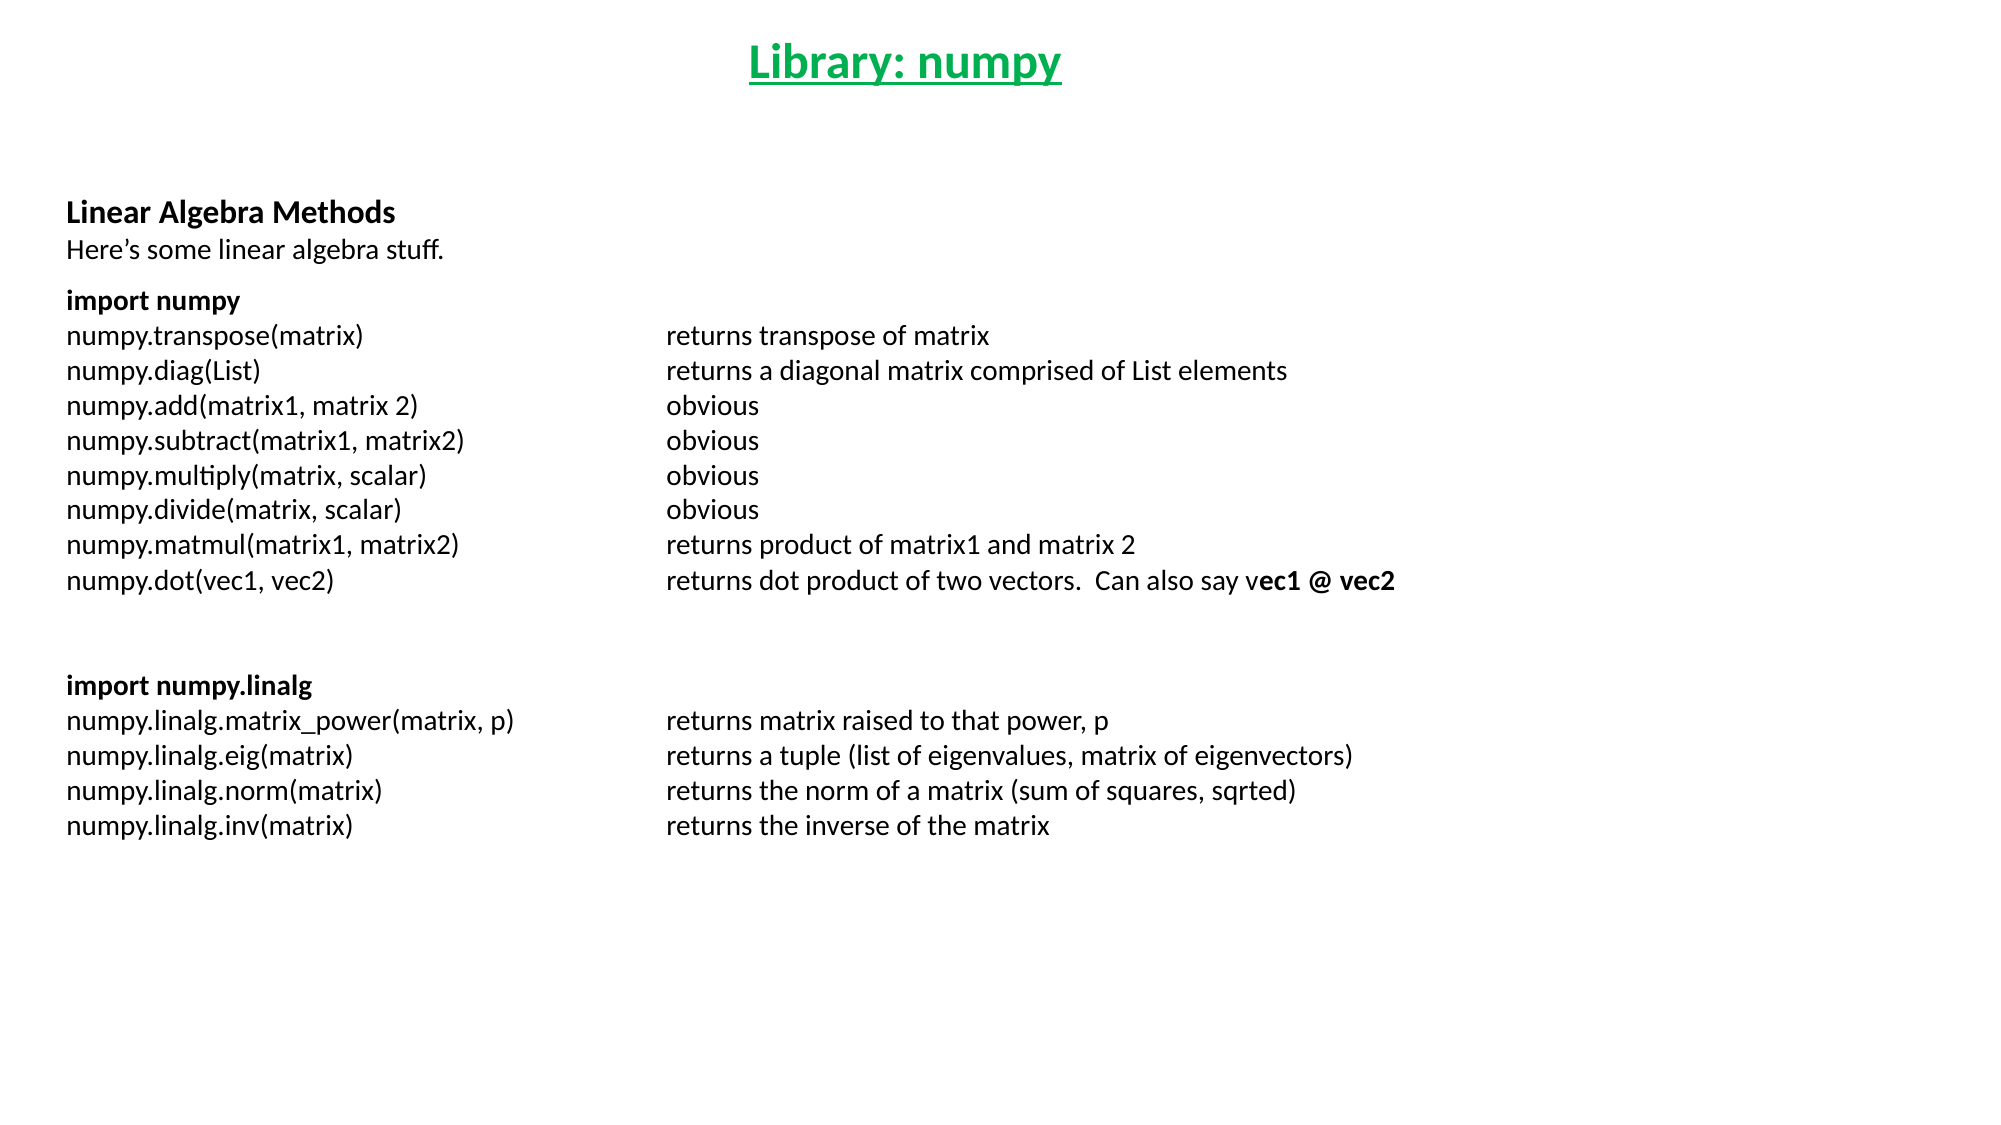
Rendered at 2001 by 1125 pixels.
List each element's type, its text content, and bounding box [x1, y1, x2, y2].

text_box import numpy numpy.transpose(matrix) returns transpose of matrix numpy.diag(List) returns a diagonal matrix comprised of List elements numpy.add(matrix1, matrix 2) obvious numpy.subtract(matrix1, matrix2) obvious numpy.multiply(matrix, scalar) obvious numpy.divide(matrix, scalar) obvious numpy.matmul(matrix1, matrix2) returns product of matrix1 and matrix 2 numpy.dot(vec1, vec2) returns dot product of two vectors. Can also say vec1 @ vec2 [51, 273, 1521, 604]
text_box import numpy.linalg numpy.linalg.matrix_power(matrix, p) returns matrix raised to that power, p numpy.linalg.eig(matrix) returns a tuple (list of eigenvalues, matrix of eigenvectors) numpy.linalg.norm(matrix) returns the norm of a matrix (sum of squares, sqrted) numpy.linalg.inv(matrix) returns the inverse of the matrix [51, 659, 1495, 849]
text_box Linear Algebra Methods Here’s some linear algebra stuff. [51, 182, 518, 273]
text_box Library: numpy [734, 21, 1077, 97]
